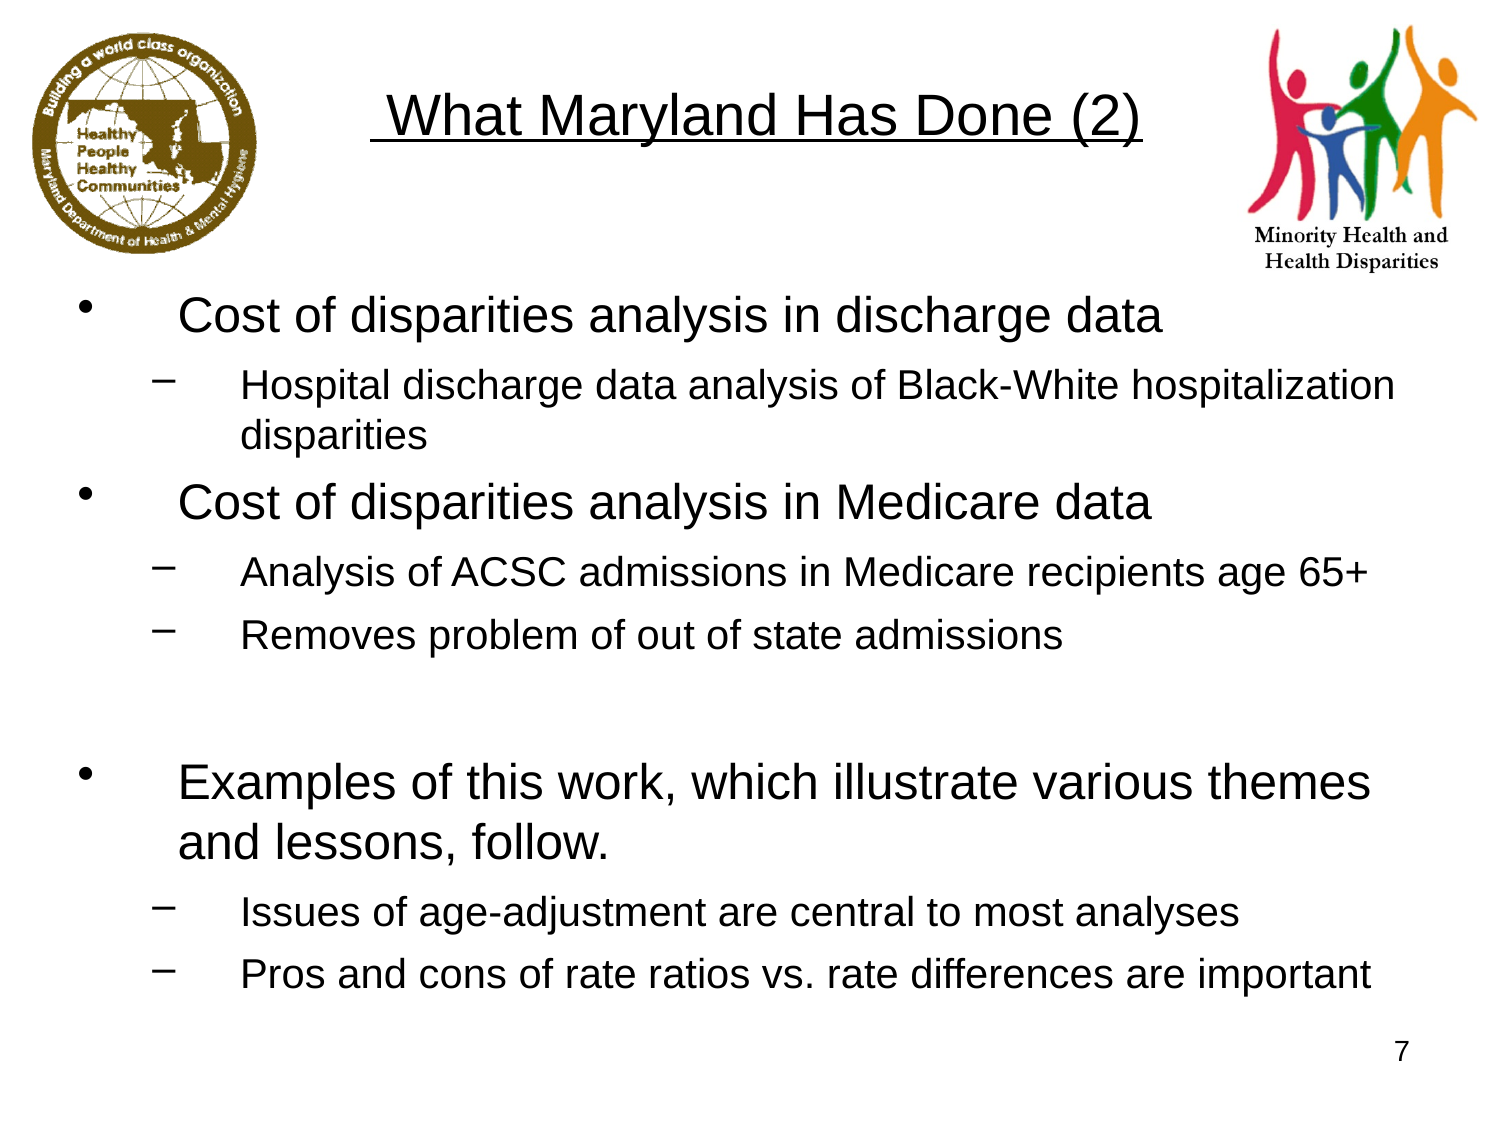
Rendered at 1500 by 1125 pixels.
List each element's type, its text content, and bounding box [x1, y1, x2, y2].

slide_number 7 [1074, 1025, 1425, 1103]
list Cost of disparities analysis in discharge data Hospital discharge data analysis of Black-White hospitalization disparities Cost of disparities analysis in Medicare data Analysis of ACSC admissions in Medicare recipients age 65+ Removes problem of out of state admissions Examples of this work, which illustrate various themes and lessons, follow. Issues of age-adjustment are central to most analyses Pros and cons of rate ratios vs. rate differences are important [62, 275, 1438, 1025]
picture [1237, 24, 1483, 275]
title What Maryland Has Done (2) [37, 62, 1475, 163]
picture [24, 24, 263, 259]
